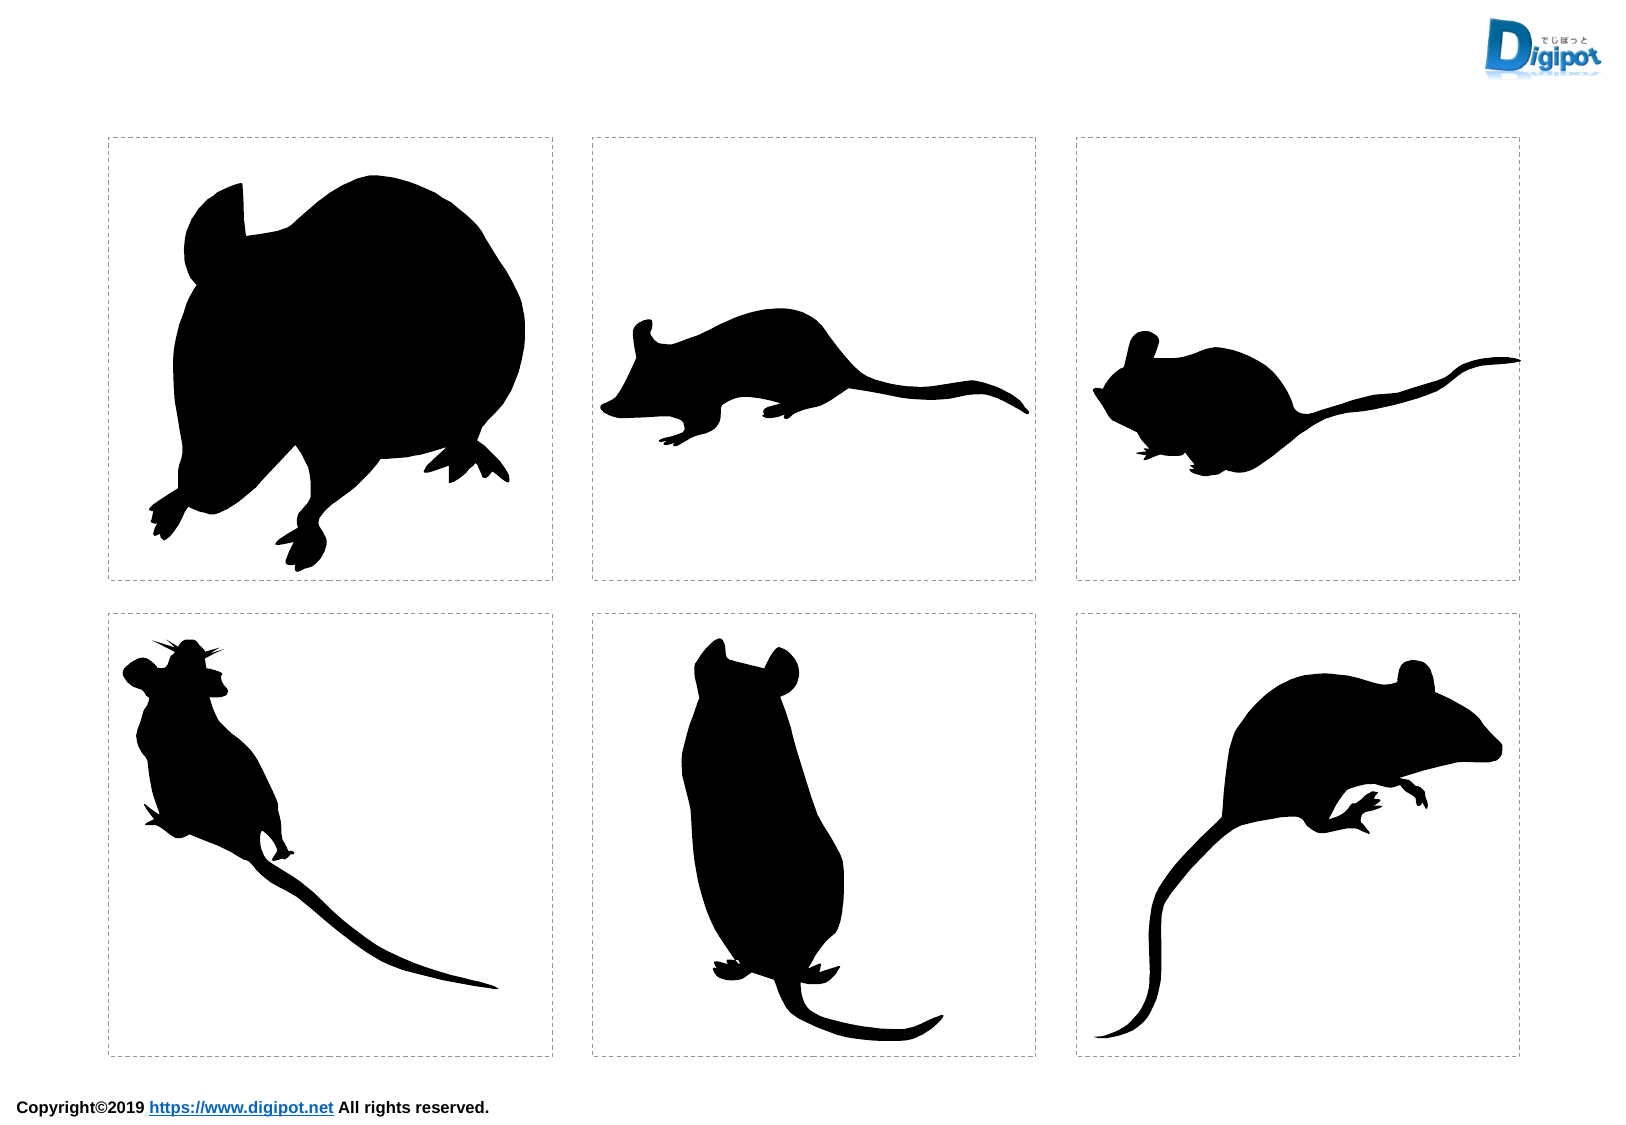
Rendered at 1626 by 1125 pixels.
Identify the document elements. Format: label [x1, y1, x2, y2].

text_box [1092, 331, 1522, 477]
text_box [600, 308, 1029, 447]
picture [1485, 18, 1602, 82]
text_box [681, 638, 944, 1041]
text_box [148, 175, 525, 572]
text_box [1092, 659, 1503, 1039]
text_box [122, 639, 499, 990]
